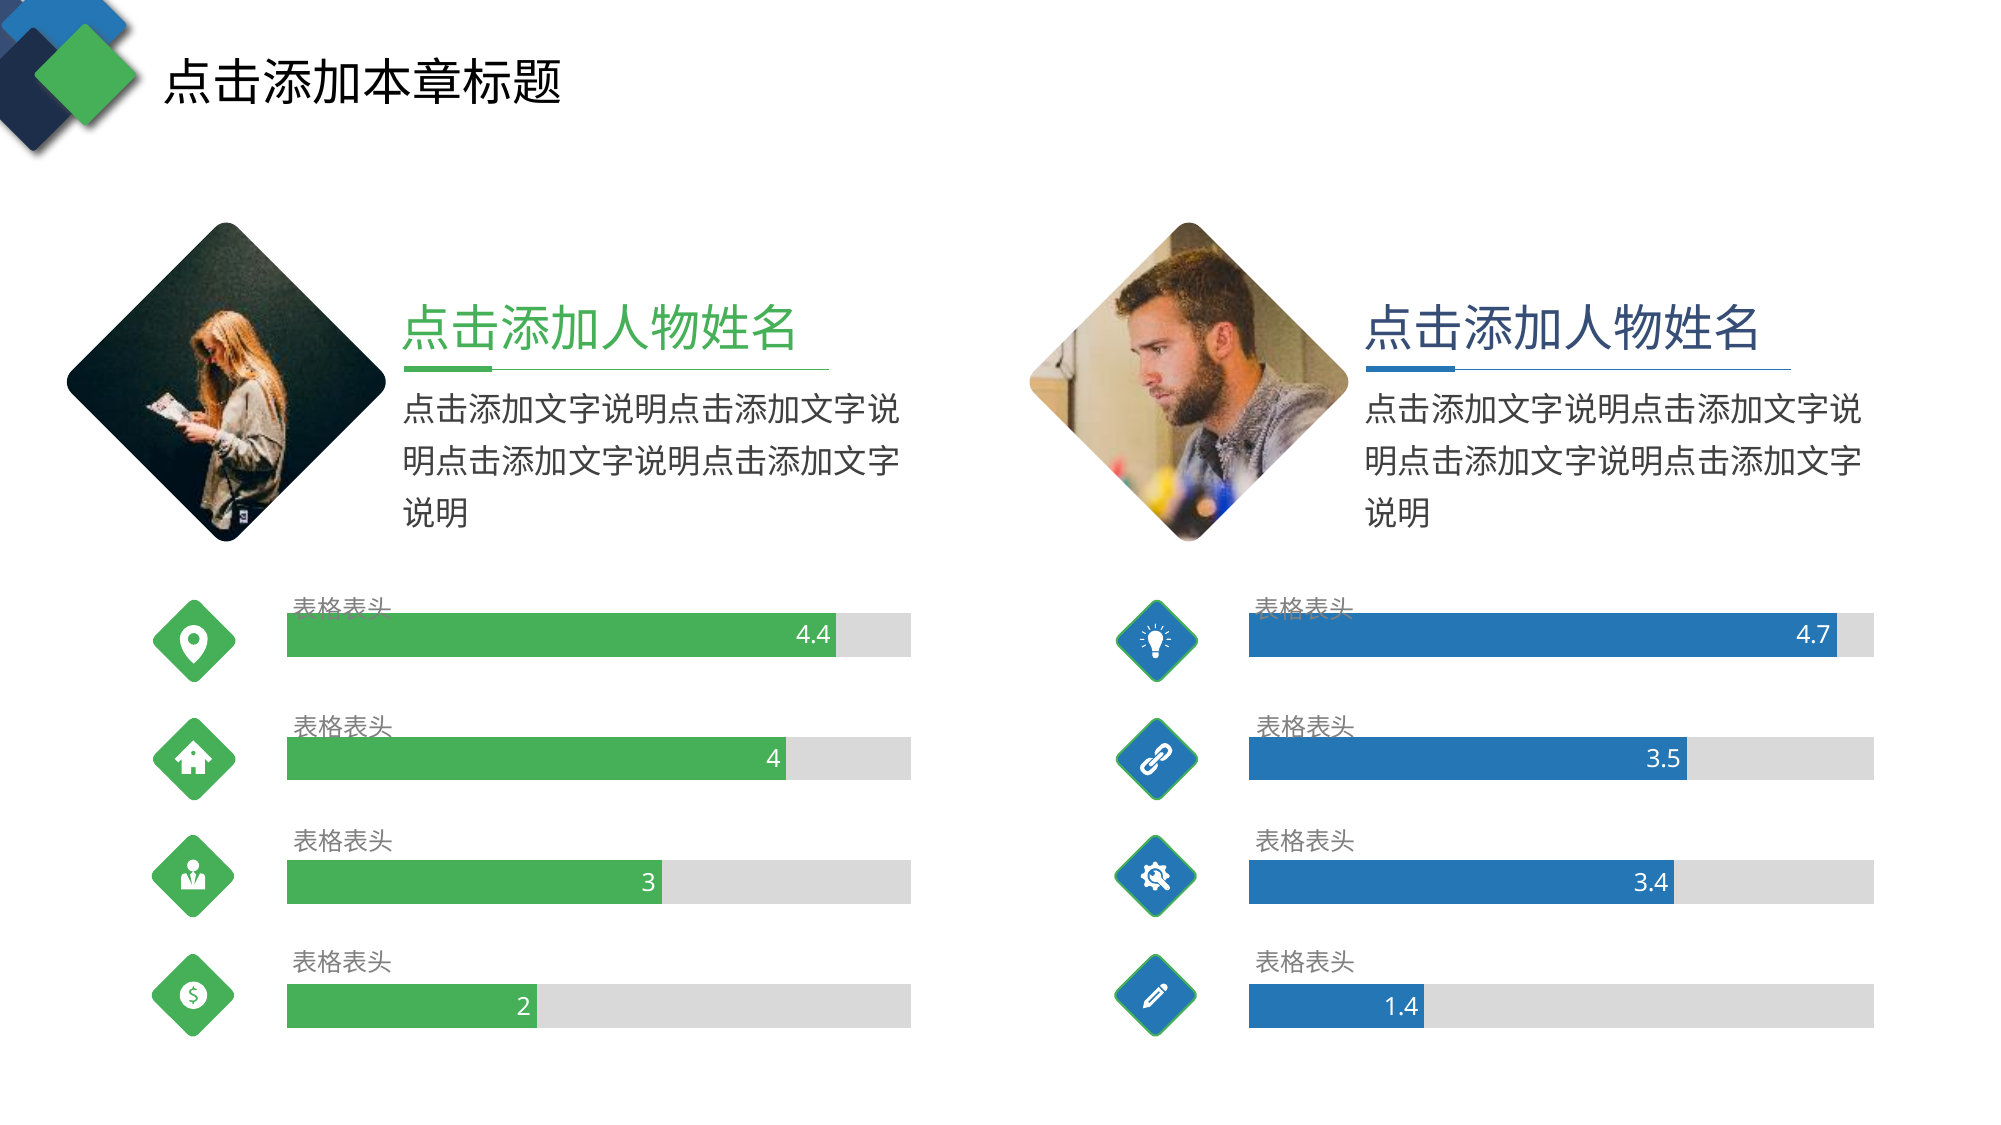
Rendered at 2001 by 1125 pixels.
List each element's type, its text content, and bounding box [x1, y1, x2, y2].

picture [66, 222, 386, 542]
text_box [1126, 610, 1188, 672]
text_box 点击添加文字说明点击添加文字说明点击添加文字说明点击添加文字说明 [1349, 368, 1886, 540]
chart [271, 562, 1052, 1079]
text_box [1125, 964, 1186, 1026]
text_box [0, 0, 733, 134]
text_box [1126, 728, 1188, 790]
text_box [163, 728, 225, 790]
text_box 点击添加文字说明点击添加文字说明点击添加文字说明点击添加文字说明 [387, 368, 923, 540]
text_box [162, 845, 224, 907]
text_box 点击添加人物姓名 [1349, 288, 1792, 364]
text_box 点击添加人物姓名 [386, 288, 829, 364]
chart [1233, 562, 2000, 1079]
picture [1029, 222, 1349, 542]
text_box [162, 964, 224, 1026]
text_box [1125, 845, 1186, 907]
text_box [163, 610, 225, 672]
